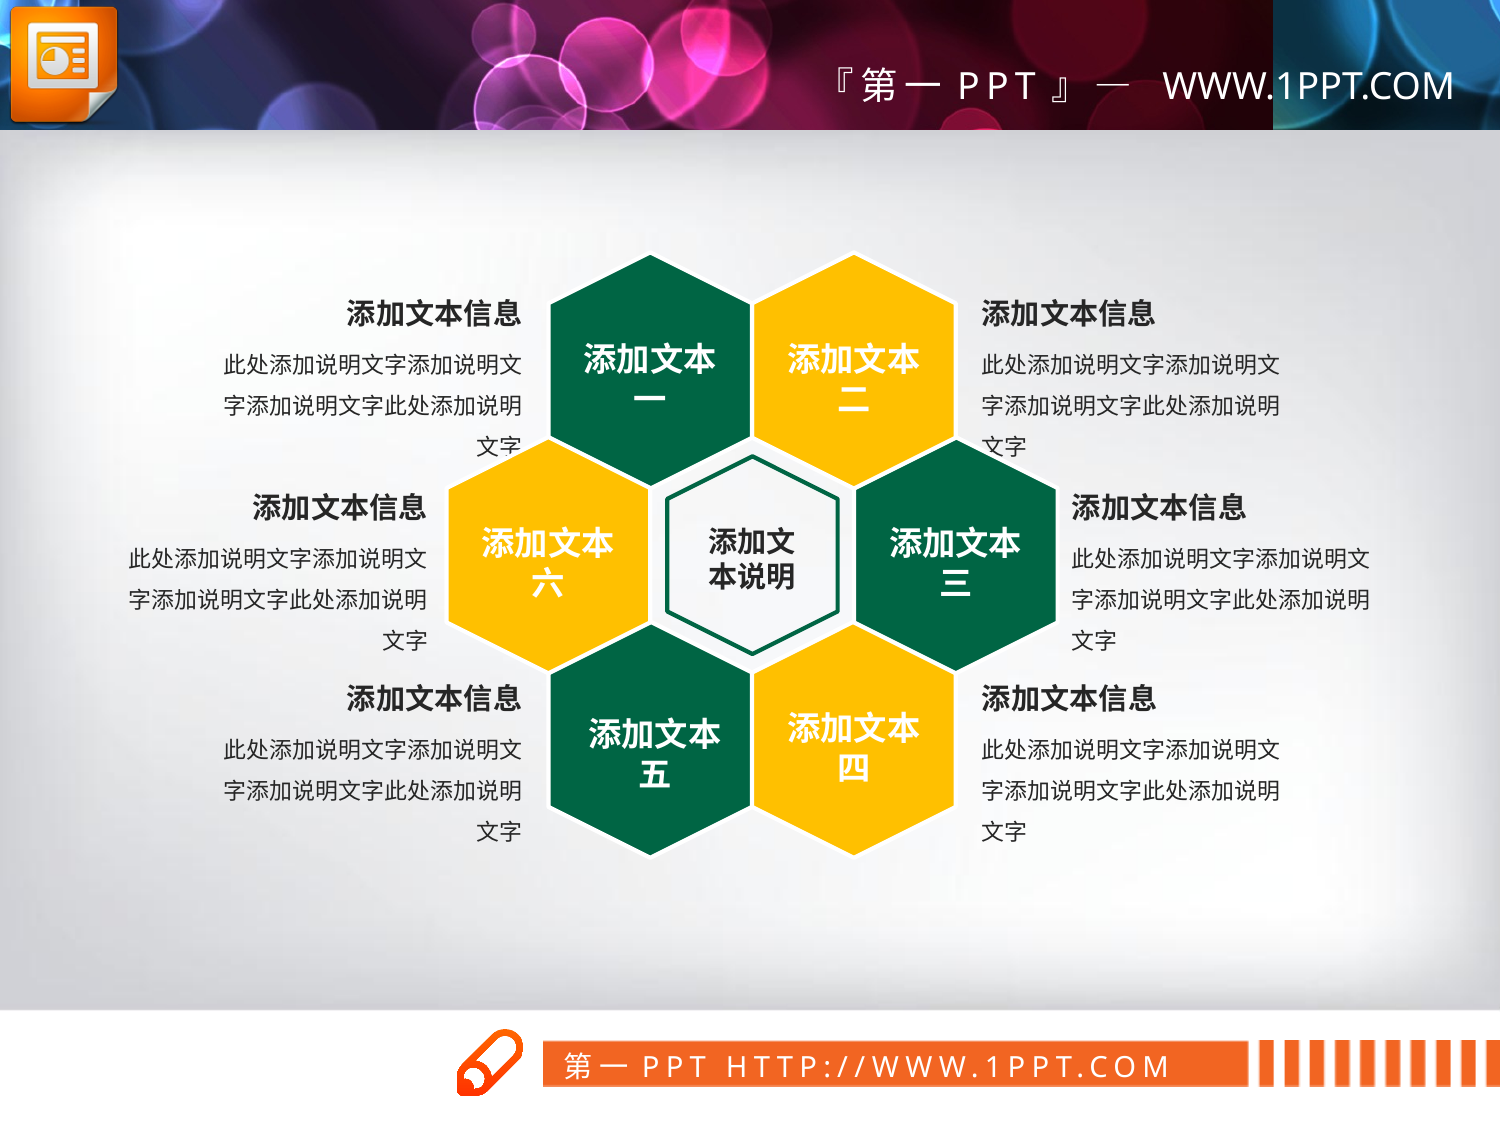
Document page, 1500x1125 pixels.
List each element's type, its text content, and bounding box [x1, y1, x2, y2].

text_box 添加文本信息 此处添加说明文字添加说明文字添加说明文字此处添加说明文字 [185, 288, 538, 453]
text_box [665, 496, 840, 619]
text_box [853, 436, 1058, 674]
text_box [548, 621, 749, 858]
text_box 添加文本说明 [684, 516, 821, 602]
text_box 添加文本信息 此处添加说明文字添加说明文字添加说明文字此处添加说明文字 [91, 482, 441, 648]
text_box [548, 252, 753, 489]
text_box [754, 252, 957, 489]
text_box 添加文本信息 此处添加说明文字添加说明文字添加说明文字此处添加说明文字 [186, 673, 538, 838]
picture [0, 0, 1500, 1012]
text_box 添加文本信息 此处添加说明文字添加说明文字添加说明文字此处添加说明文字 [967, 673, 1319, 838]
text_box 添加文本信息 此处添加说明文字添加说明文字添加说明文字此处添加说明文字 [1063, 482, 1409, 648]
picture [543, 1040, 1500, 1087]
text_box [446, 436, 651, 674]
text_box 添加文本信息 此处添加说明文字添加说明文字添加说明文字此处添加说明文字 [966, 288, 1319, 453]
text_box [751, 621, 957, 858]
